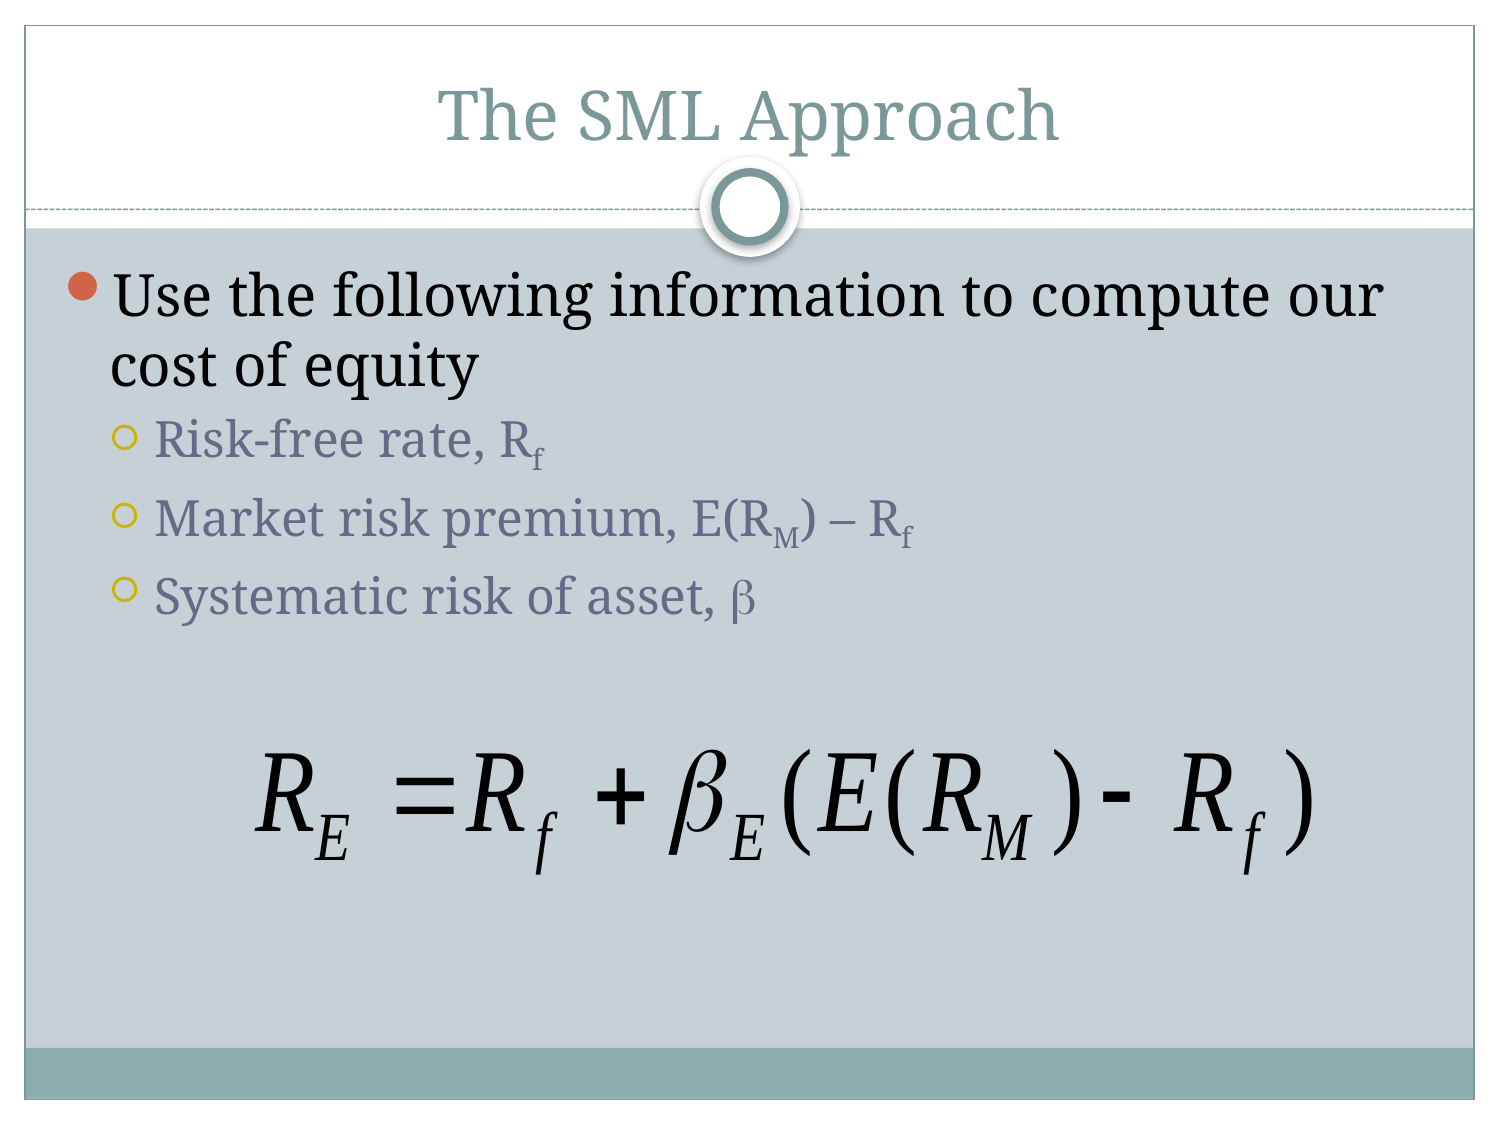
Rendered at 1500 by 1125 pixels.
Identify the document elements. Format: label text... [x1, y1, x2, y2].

list Use the following information to compute our cost of equity Risk-free rate, Rf Market risk premium, E(RM) – Rf Systematic risk of asset,  [49, 250, 1445, 1001]
title The SML Approach [49, 37, 1450, 162]
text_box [237, 712, 1338, 901]
